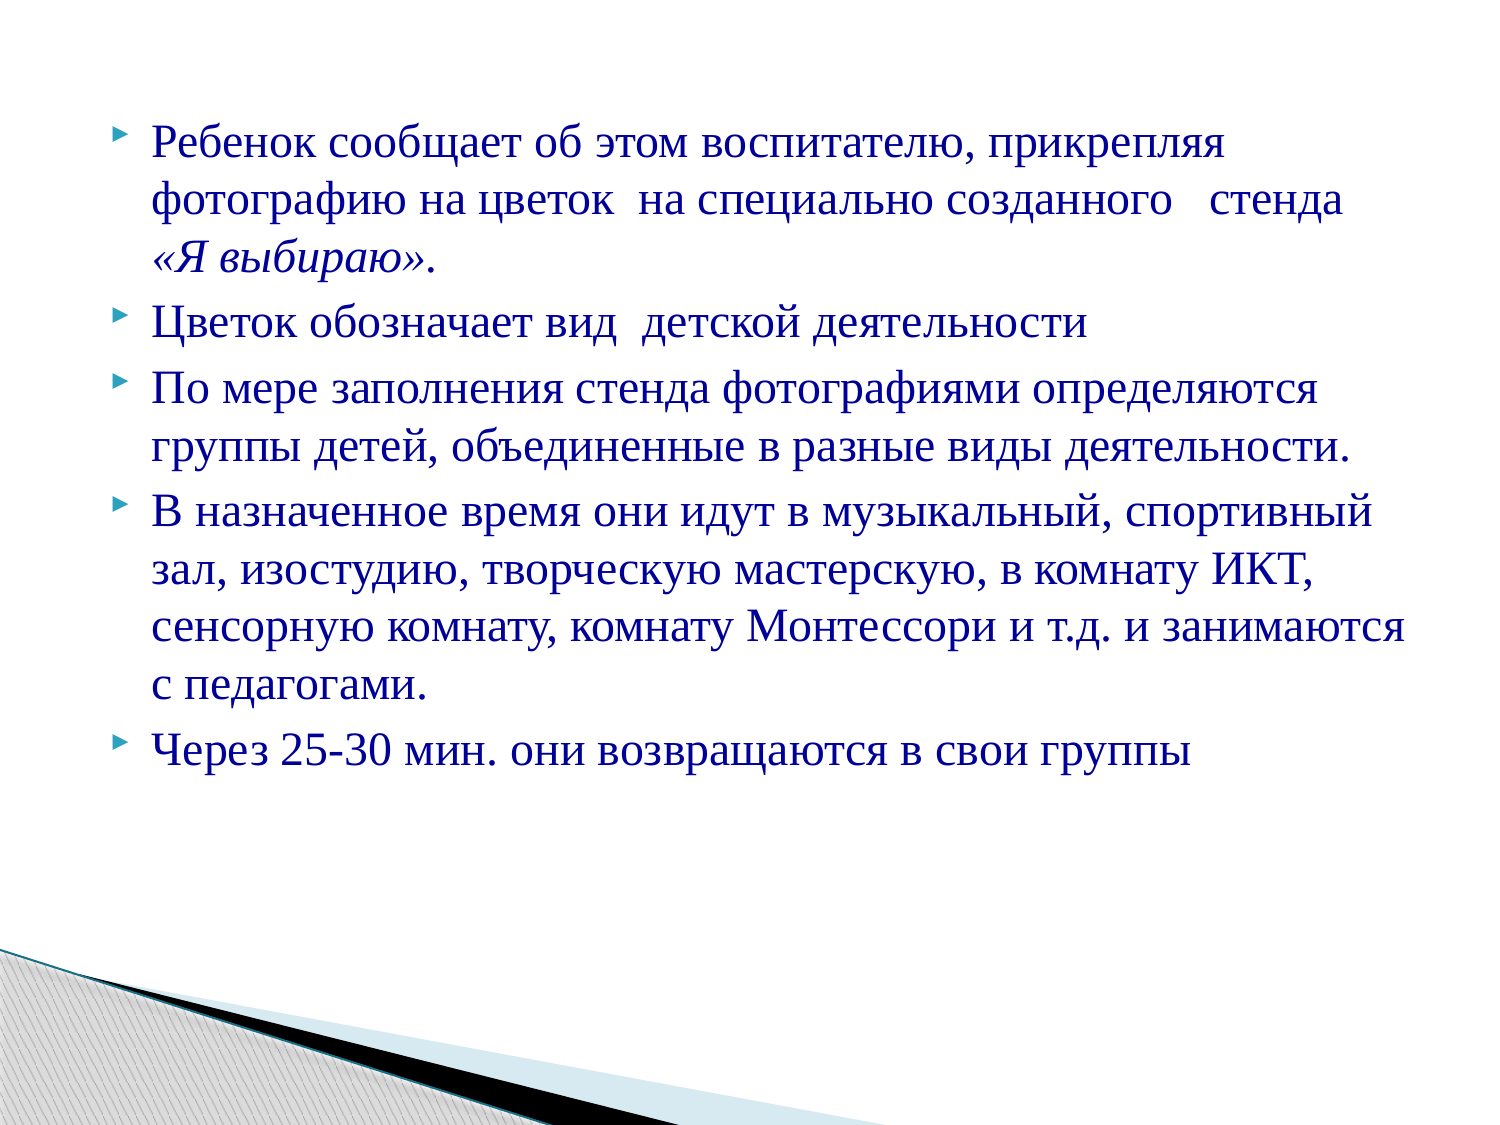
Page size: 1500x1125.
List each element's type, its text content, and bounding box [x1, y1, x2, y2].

list Ребенок сообщает об этом воспитателю, прикрепляя фотографию на цветок на специально созданного стенда «Я выбираю». Цветок обозначает вид детской деятельности По мере заполнения стенда фотографиями определяются группы детей, объединенные в разные виды деятельности. В назначенное время они идут в музыкальный, спортивный зал, изостудию, творческую мастерскую, в комнату ИКТ, сенсорную комнату, комнату Монтессори и т.д. и занимаются с педагогами. Через 25-30 мин. они возвращаются в свои группы [76, 101, 1428, 845]
